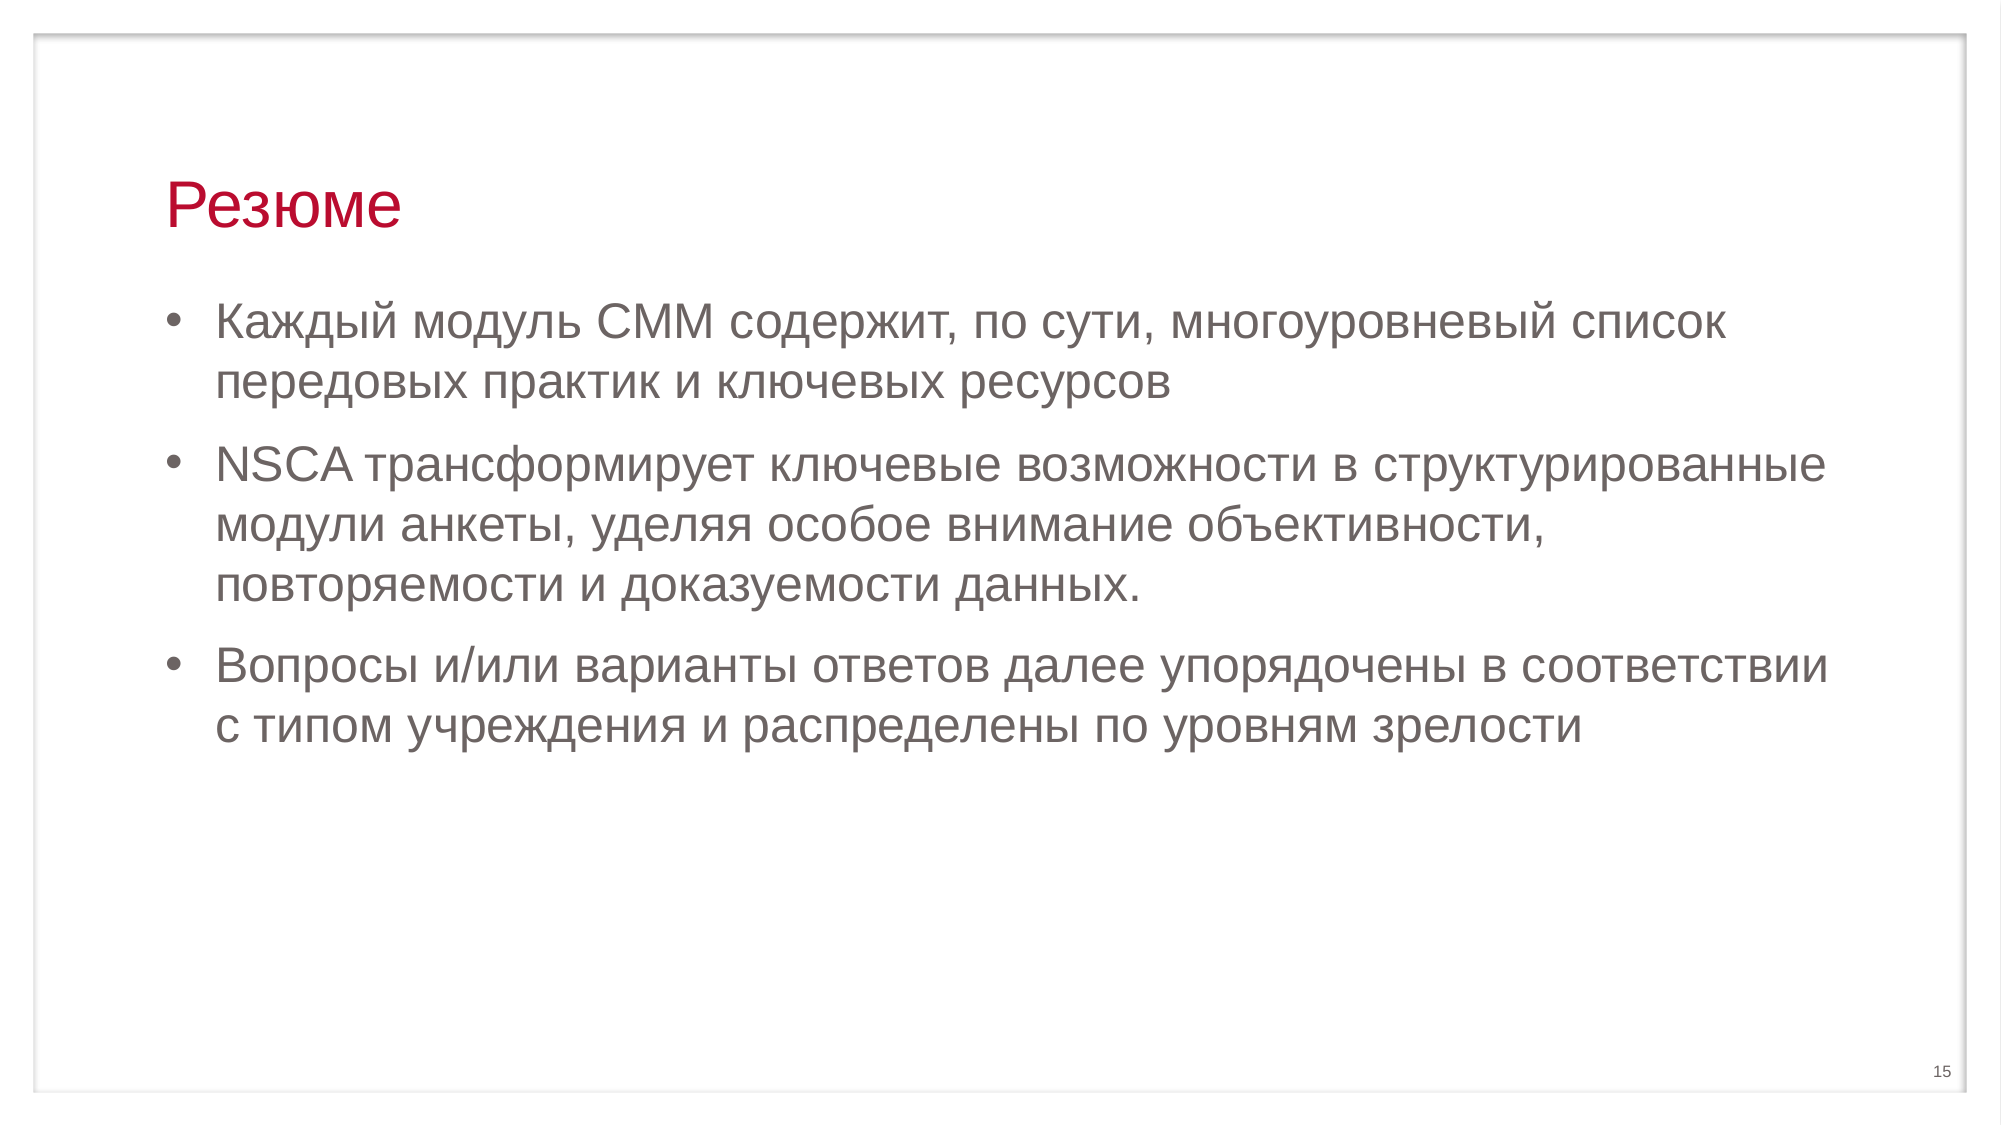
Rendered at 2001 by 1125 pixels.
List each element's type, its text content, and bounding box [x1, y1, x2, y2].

list Каждый модуль CMM содержит, по сути, многоуровневый список передовых практик и ключевых ресурсов NSCA трансформирует ключевые возможности в структурированные модули анкеты, уделяя особое внимание объективности, повторяемости и доказуемости данных. Вопросы и/или варианты ответов далее упорядочены в соответствии с типом учреждения и распределены по уровням зрелости [150, 281, 1850, 976]
slide_number 15 [1500, 1053, 1967, 1089]
title Резюме [150, 153, 1851, 249]
